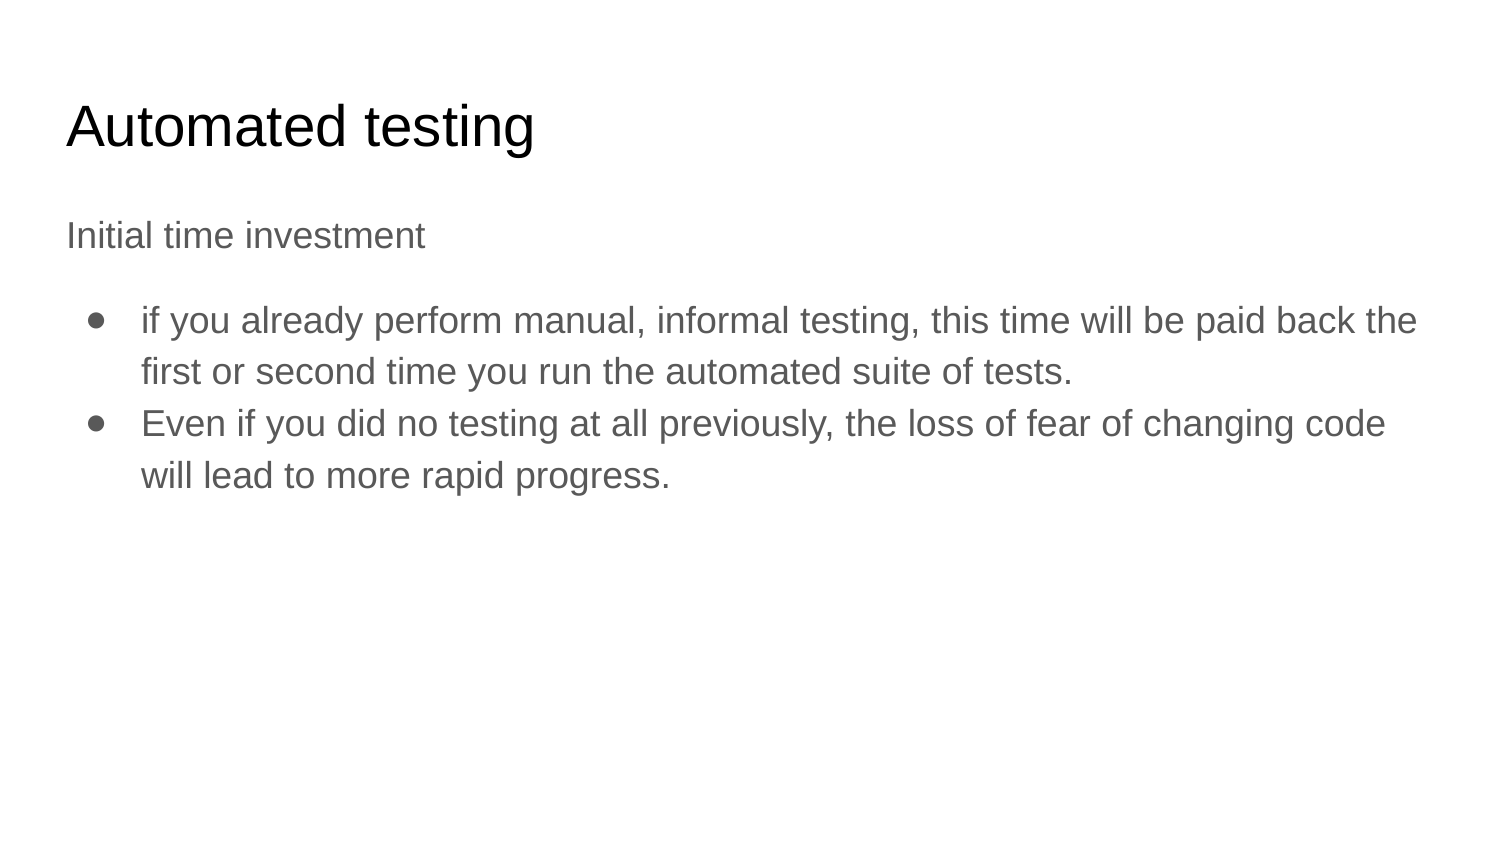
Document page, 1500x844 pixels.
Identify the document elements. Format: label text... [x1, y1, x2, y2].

title Automated testing [51, 72, 1449, 167]
list Initial time investment if you already perform manual, informal testing, this time will be paid back the first or second time you run the automated suite of tests. Even if you did no testing at all previously, the loss of fear of changing code will lead to more rapid progress. [51, 189, 1449, 750]
